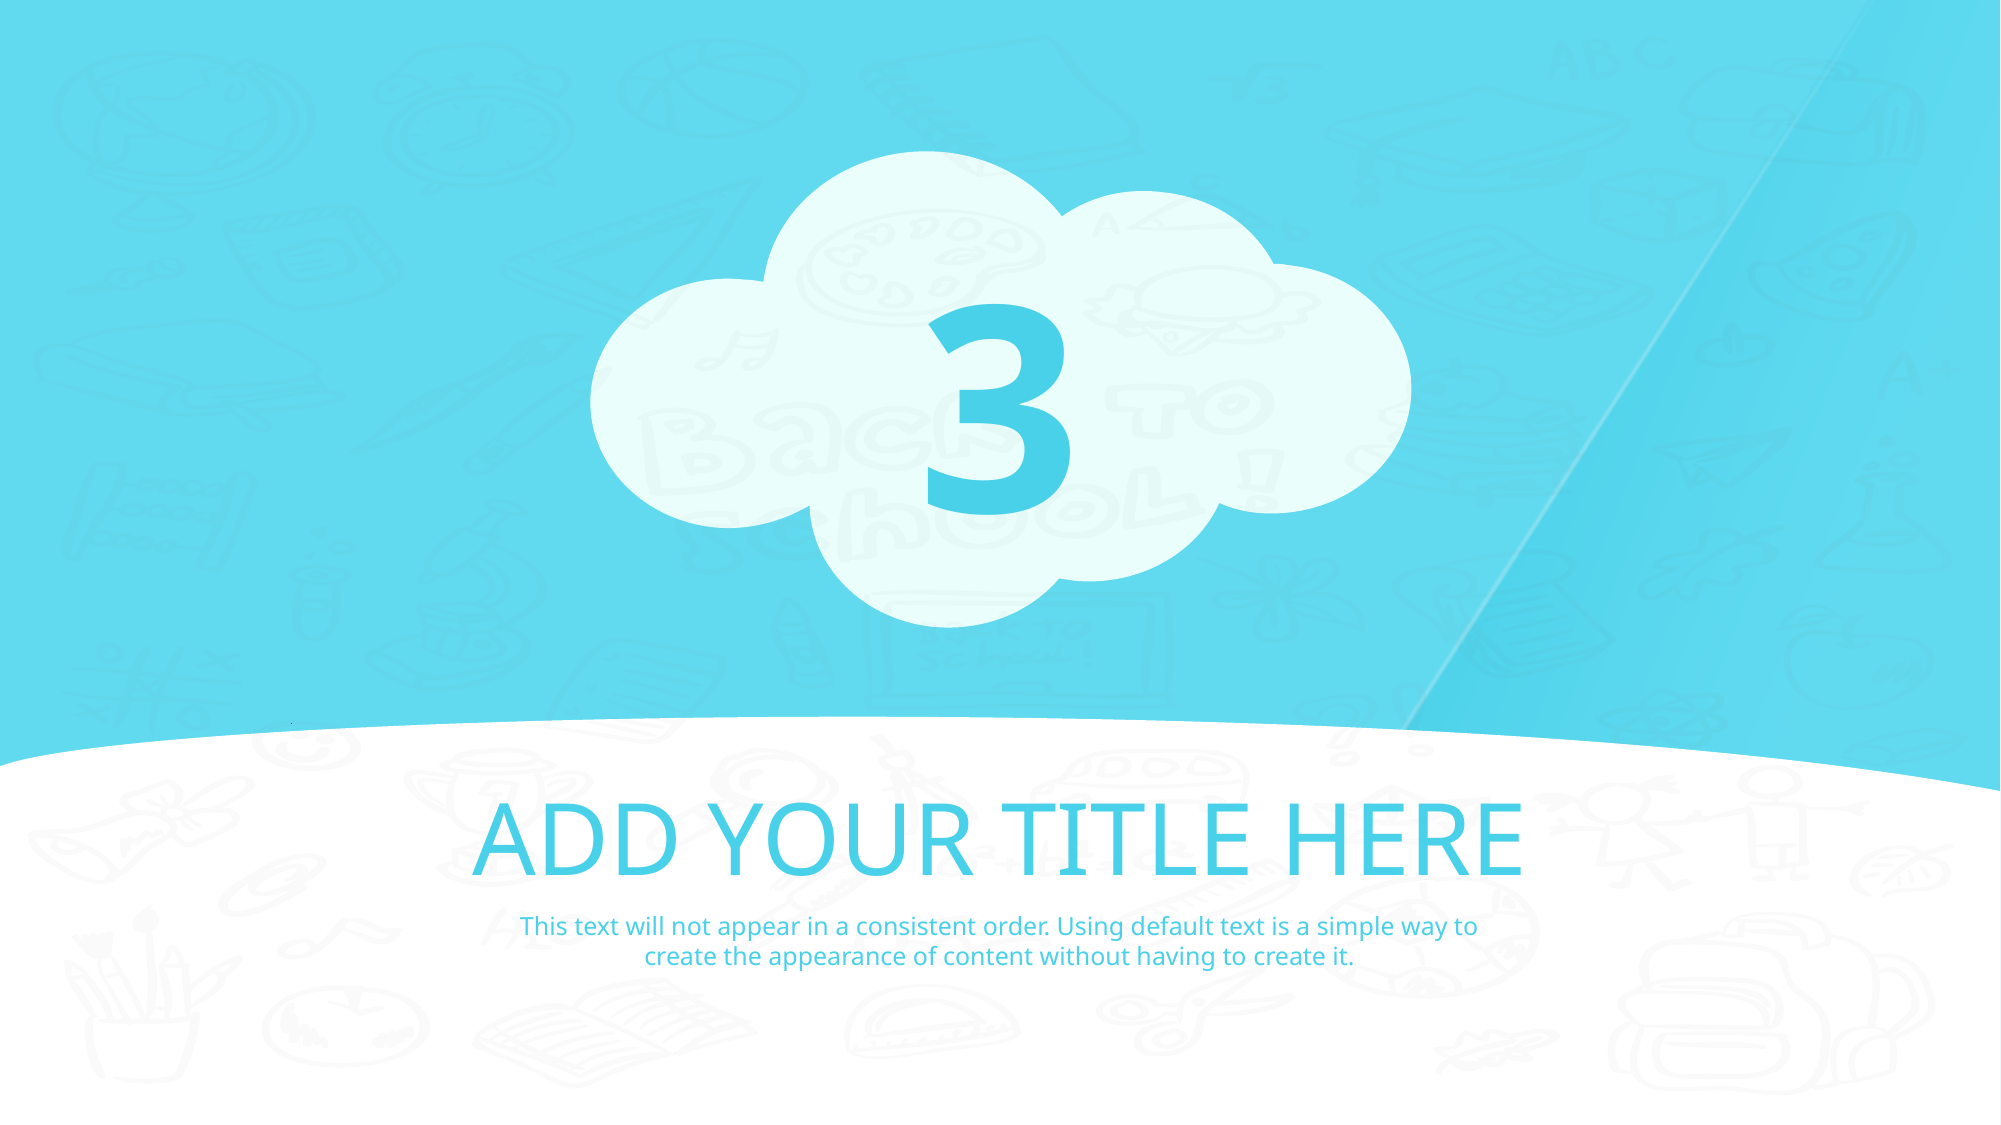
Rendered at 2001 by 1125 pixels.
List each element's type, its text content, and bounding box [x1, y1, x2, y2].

title ADD YOUR TITLE HERE [137, 727, 1863, 905]
text_box This text will not appear in a consistent order. Using default text is a simple way to create the appearance of content without having to create it. [500, 903, 1500, 978]
list 3 [752, 222, 1247, 573]
picture [0, 0, 2001, 1125]
